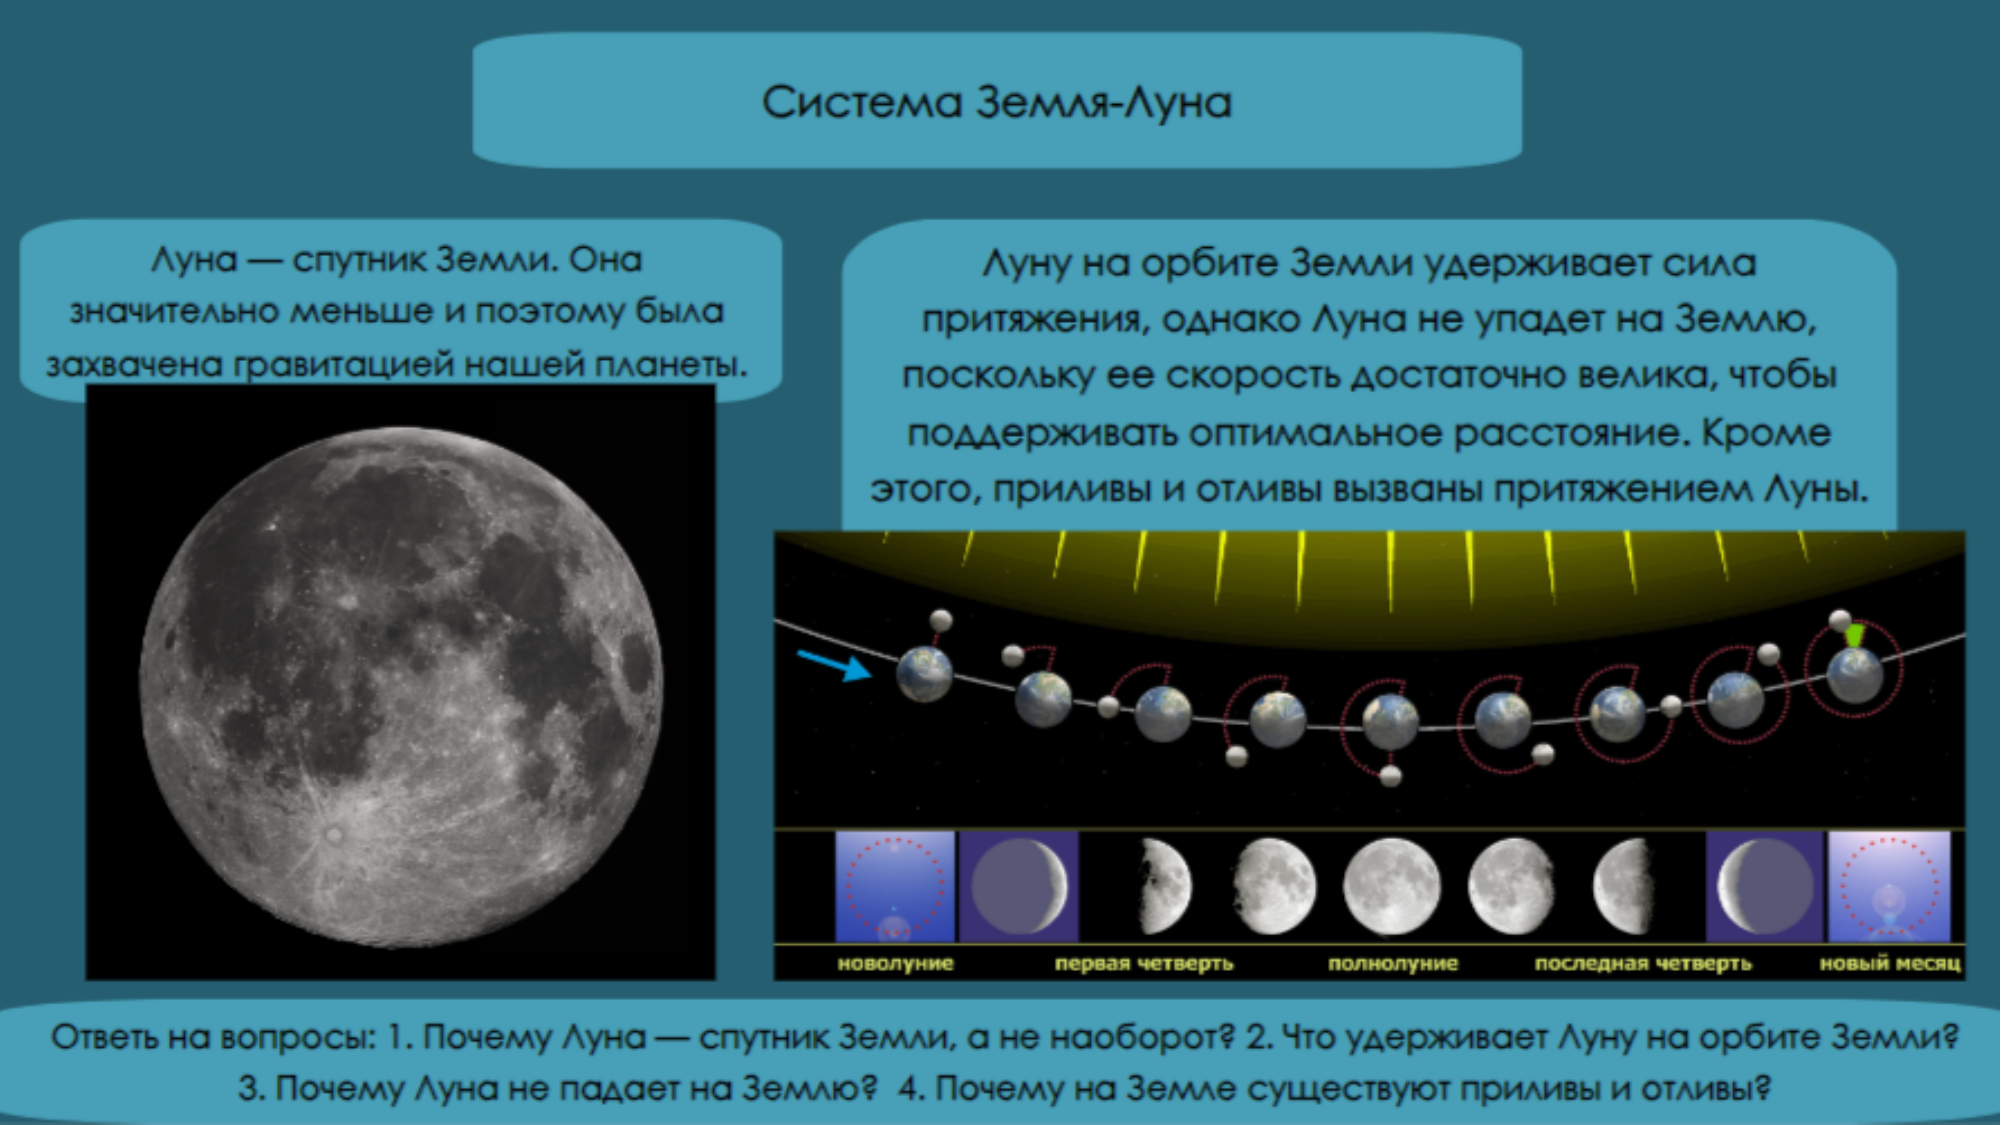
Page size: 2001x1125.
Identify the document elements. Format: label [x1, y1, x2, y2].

list [0, 0, 2000, 1125]
